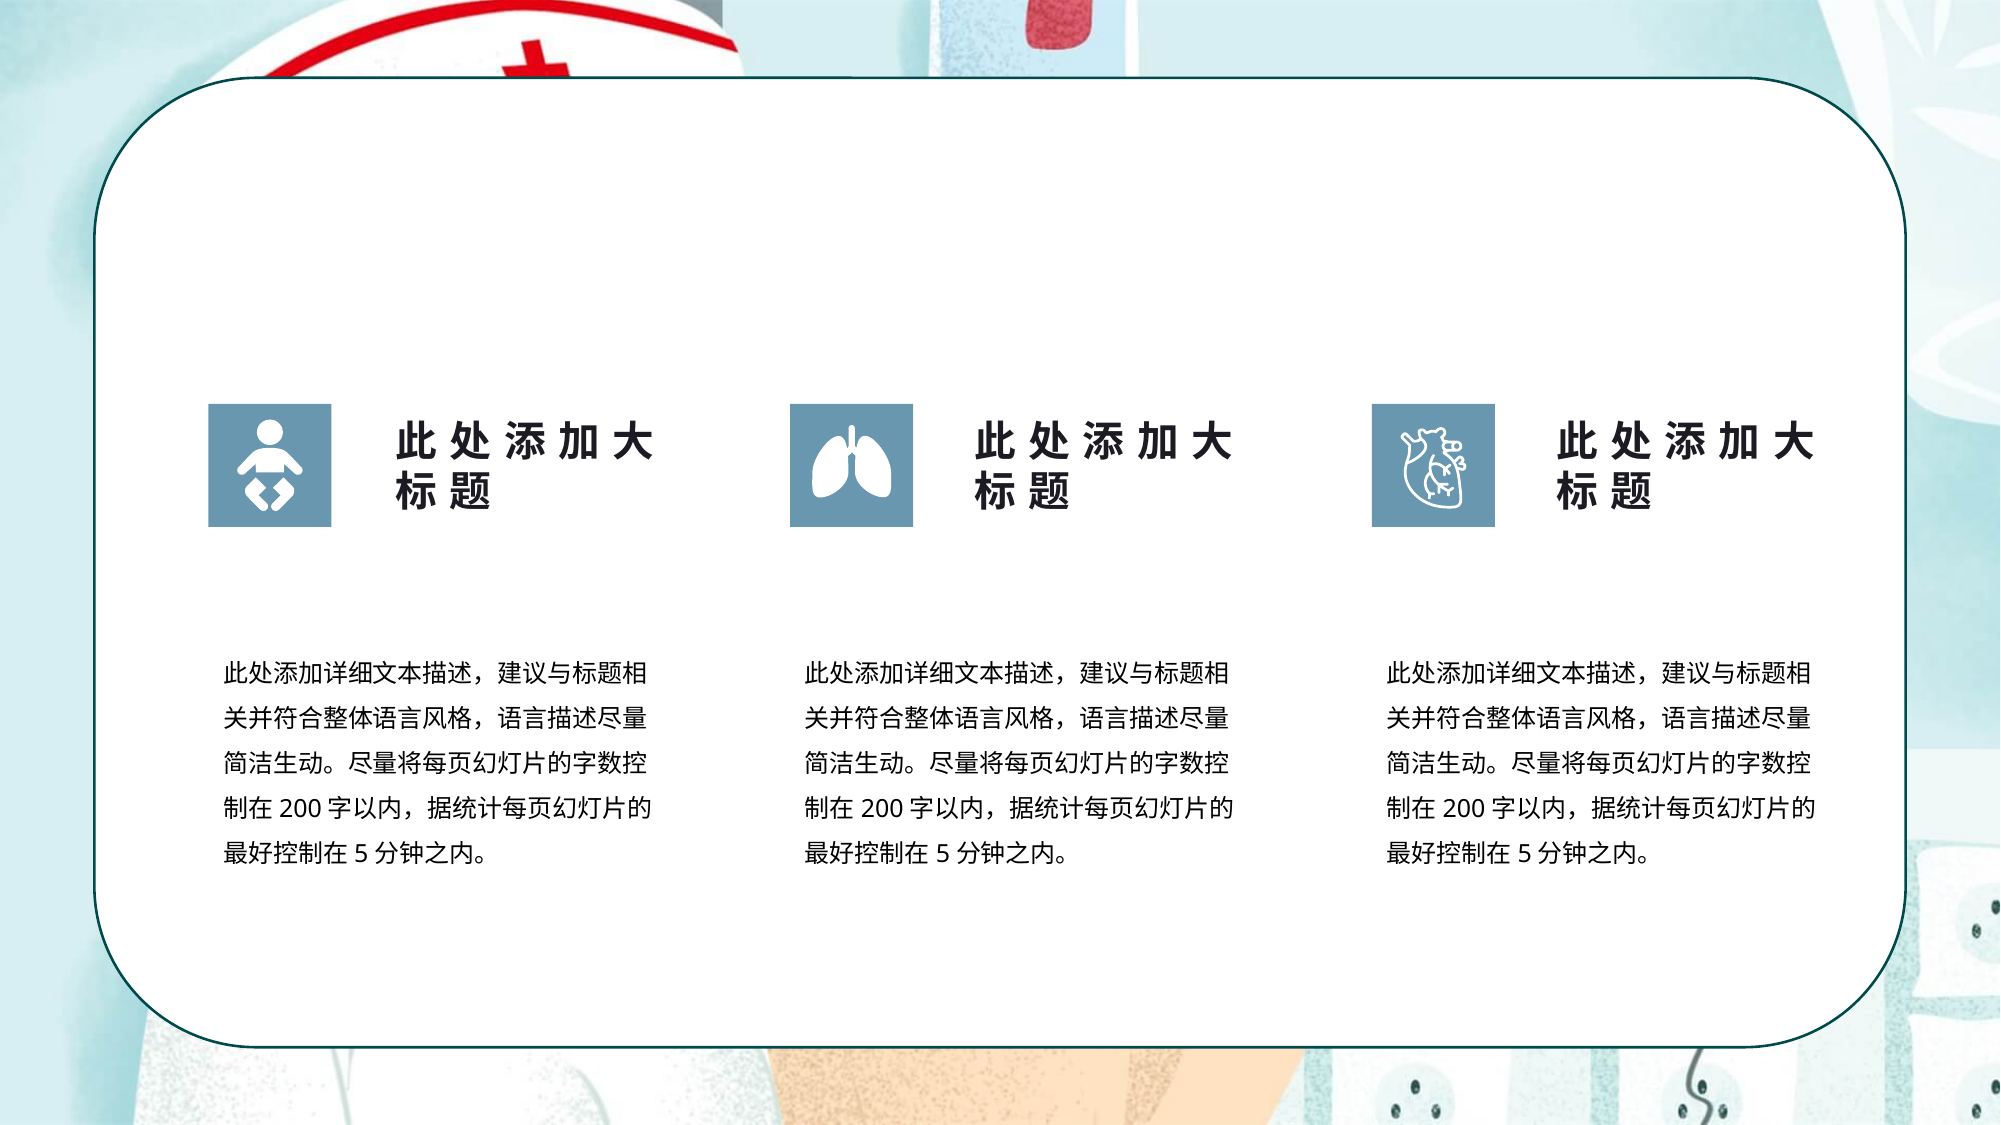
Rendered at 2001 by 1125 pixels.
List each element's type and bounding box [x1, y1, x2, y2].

picture [0, 0, 2001, 1125]
text_box [93, 76, 1907, 1049]
text_box [208, 403, 1844, 878]
